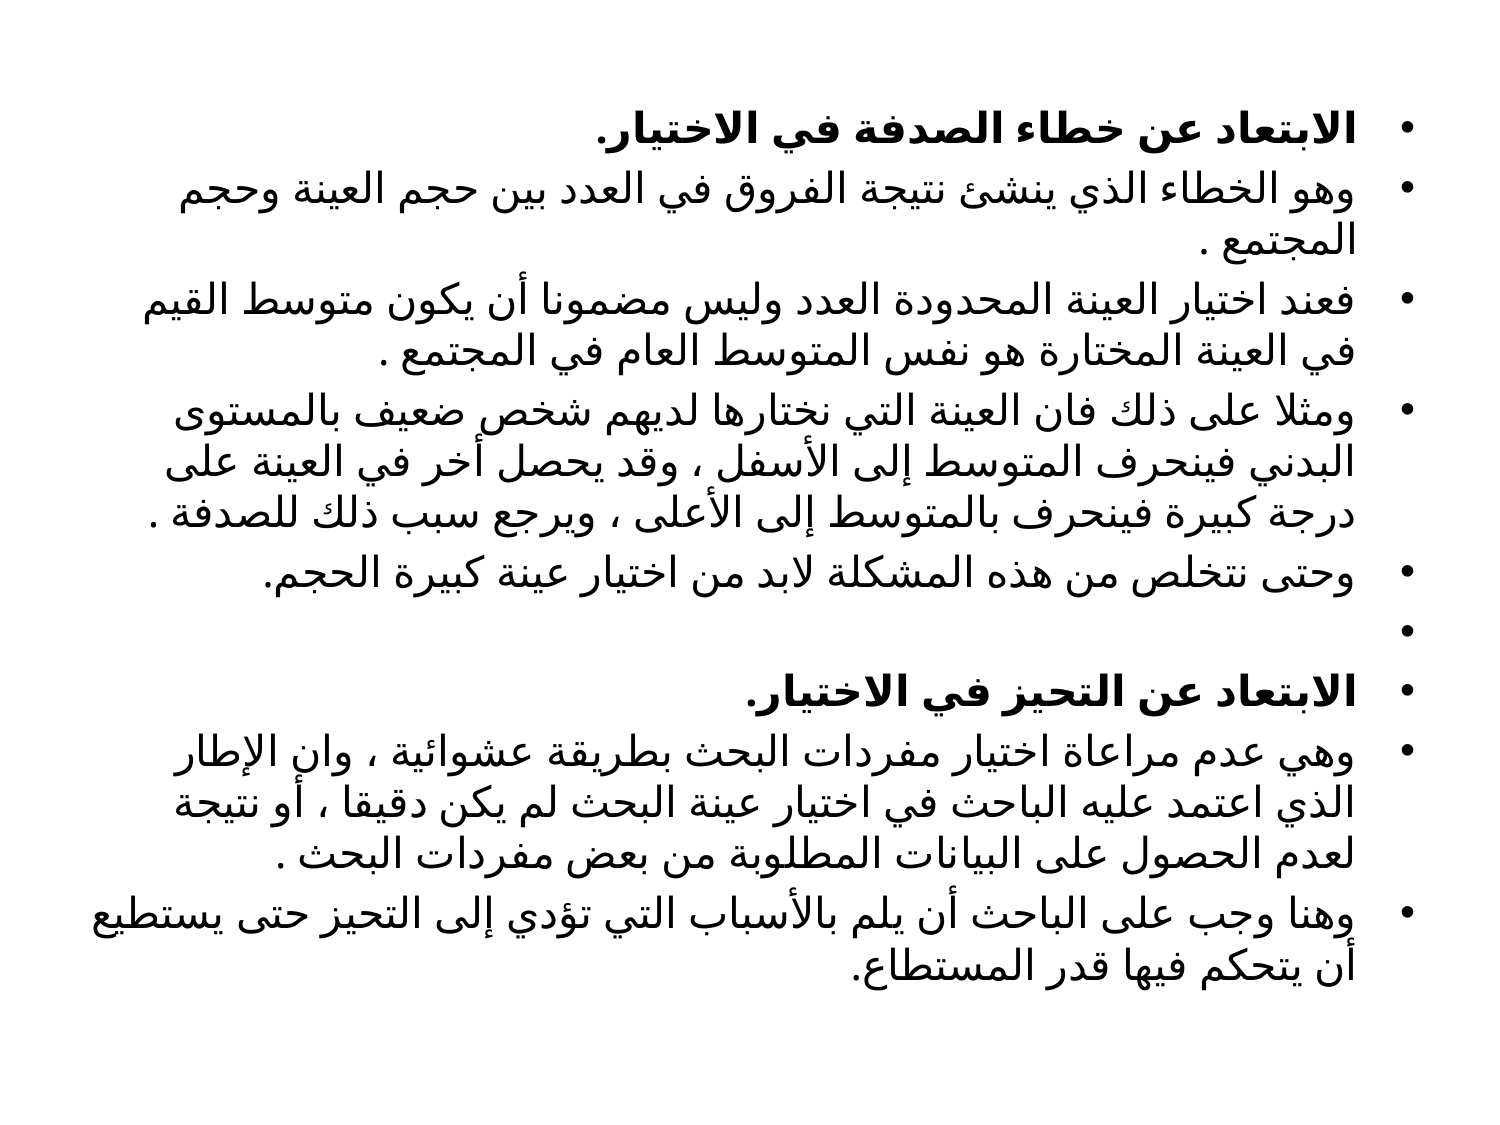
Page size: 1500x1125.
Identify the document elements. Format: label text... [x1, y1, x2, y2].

list الابتعاد عن خطاء الصدفة في الاختيار. وهو الخطاء الذي ينشئ نتيجة الفروق في العدد بين حجم العينة وحجم المجتمع . فعند اختيار العينة المحدودة العدد وليس مضمونا أن يكون متوسط القيم في العينة المختارة هو نفس المتوسط العام في المجتمع . ومثلا على ذلك فان العينة التي نختارها لديهم شخص ضعيف بالمستوى البدني فينحرف المتوسط إلى الأسفل ، وقد يحصل أخر في العينة على درجة كبيرة فينحرف بالمتوسط إلى الأعلى ، ويرجع سبب ذلك للصدفة . وحتى نتخلص من هذه المشكلة لابد من اختيار عينة كبيرة الحجم. الابتعاد عن التحيز في الاختيار. وهي عدم مراعاة اختيار مفردات البحث بطريقة عشوائية ، وان الإطار الذي اعتمد عليه الباحث في اختيار عينة البحث لم يكن دقيقا ، أو نتيجة لعدم الحصول على البيانات المطلوبة من بعض مفردات البحث . وهنا وجب على الباحث أن يلم بالأسباب التي تؤدي إلى التحيز حتى يستطيع أن يتحكم فيها قدر المستطاع. [75, 93, 1425, 1005]
